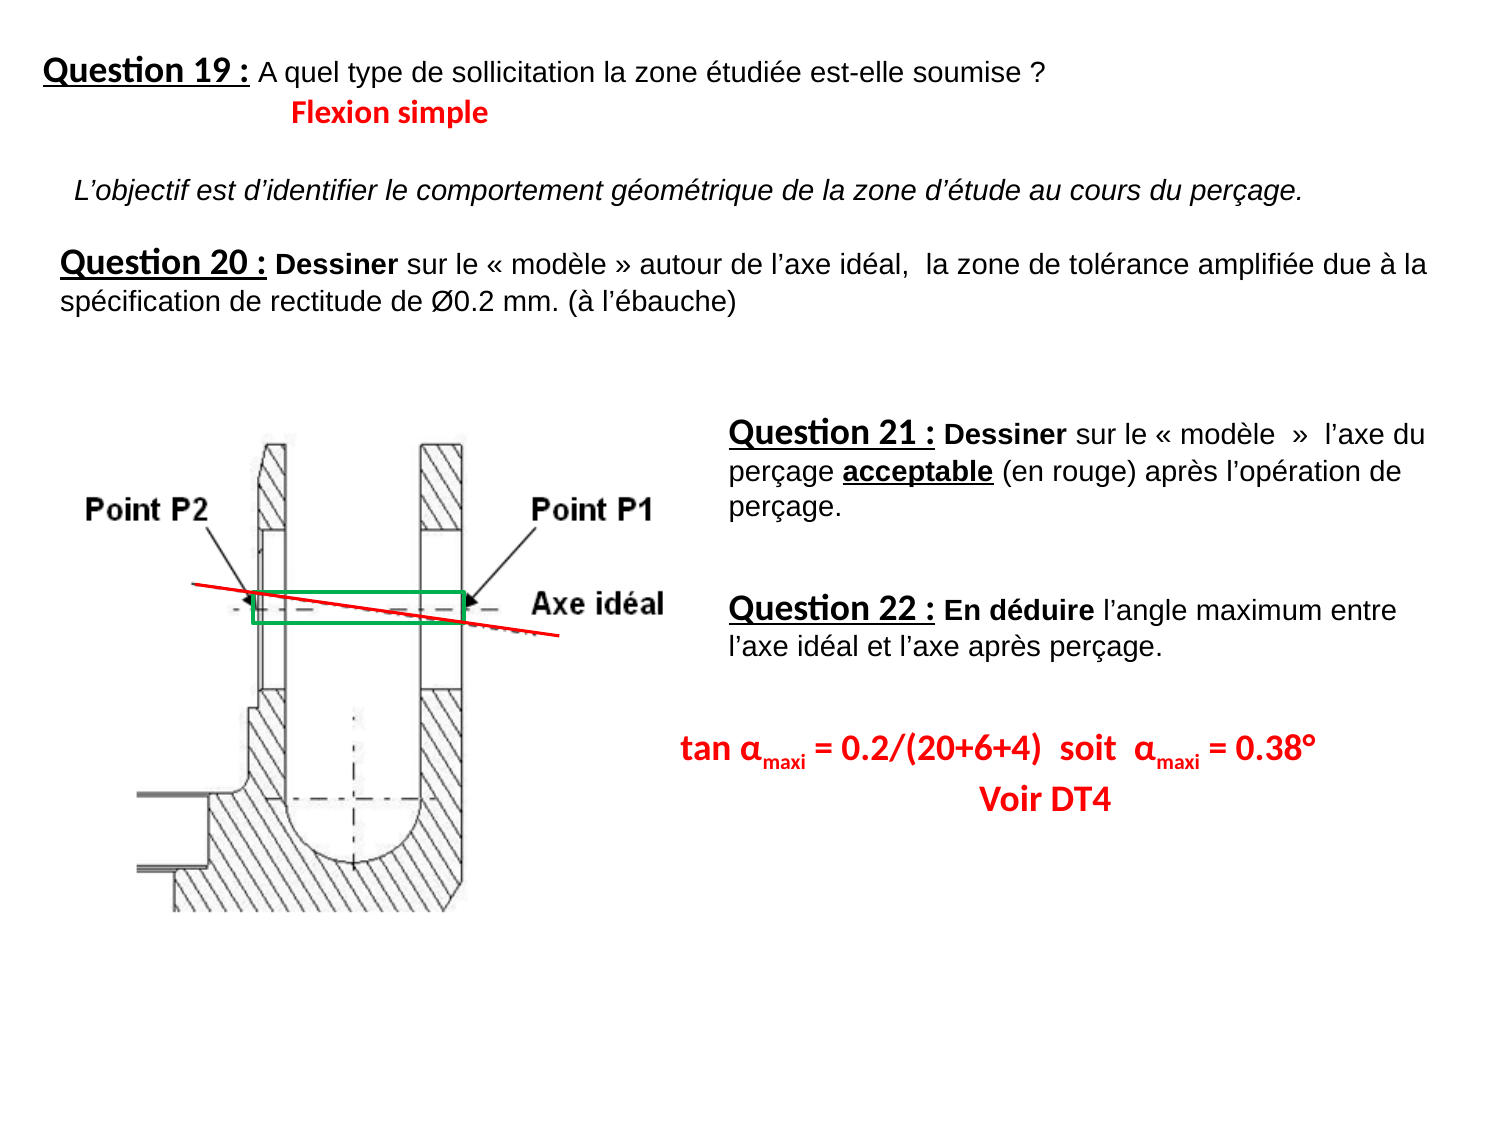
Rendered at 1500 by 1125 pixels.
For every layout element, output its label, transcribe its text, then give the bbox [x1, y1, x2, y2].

text_box Question 20 : Dessiner sur le « modèle » autour de l’axe idéal, la zone de tolérance amplifiée due à la spécification de rectitude de Ø0.2 mm. (à l’ébauche) [45, 229, 1472, 325]
text_box tan αmaxi = 0.2/(20+6+4) soit αmaxi = 0.38° Voir DT4 [702, 715, 1425, 827]
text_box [195, 584, 560, 637]
text_box L’objectif est d’identifier le comportement géométrique de la zone d’étude au cours du perçage. [59, 163, 1447, 214]
text_box Question 21 : Dessiner sur le « modèle » l’axe du perçage acceptable (en rouge) après l’opération de perçage. [714, 400, 1475, 530]
text_box Question 22 : En déduire l’angle maximum entre l’axe idéal et l’axe après perçage. [714, 575, 1475, 670]
text_box Question 19 : A quel type de sollicitation la zone étudiée est-elle soumise ? Flexion simple [28, 37, 1455, 138]
picture [54, 391, 699, 953]
